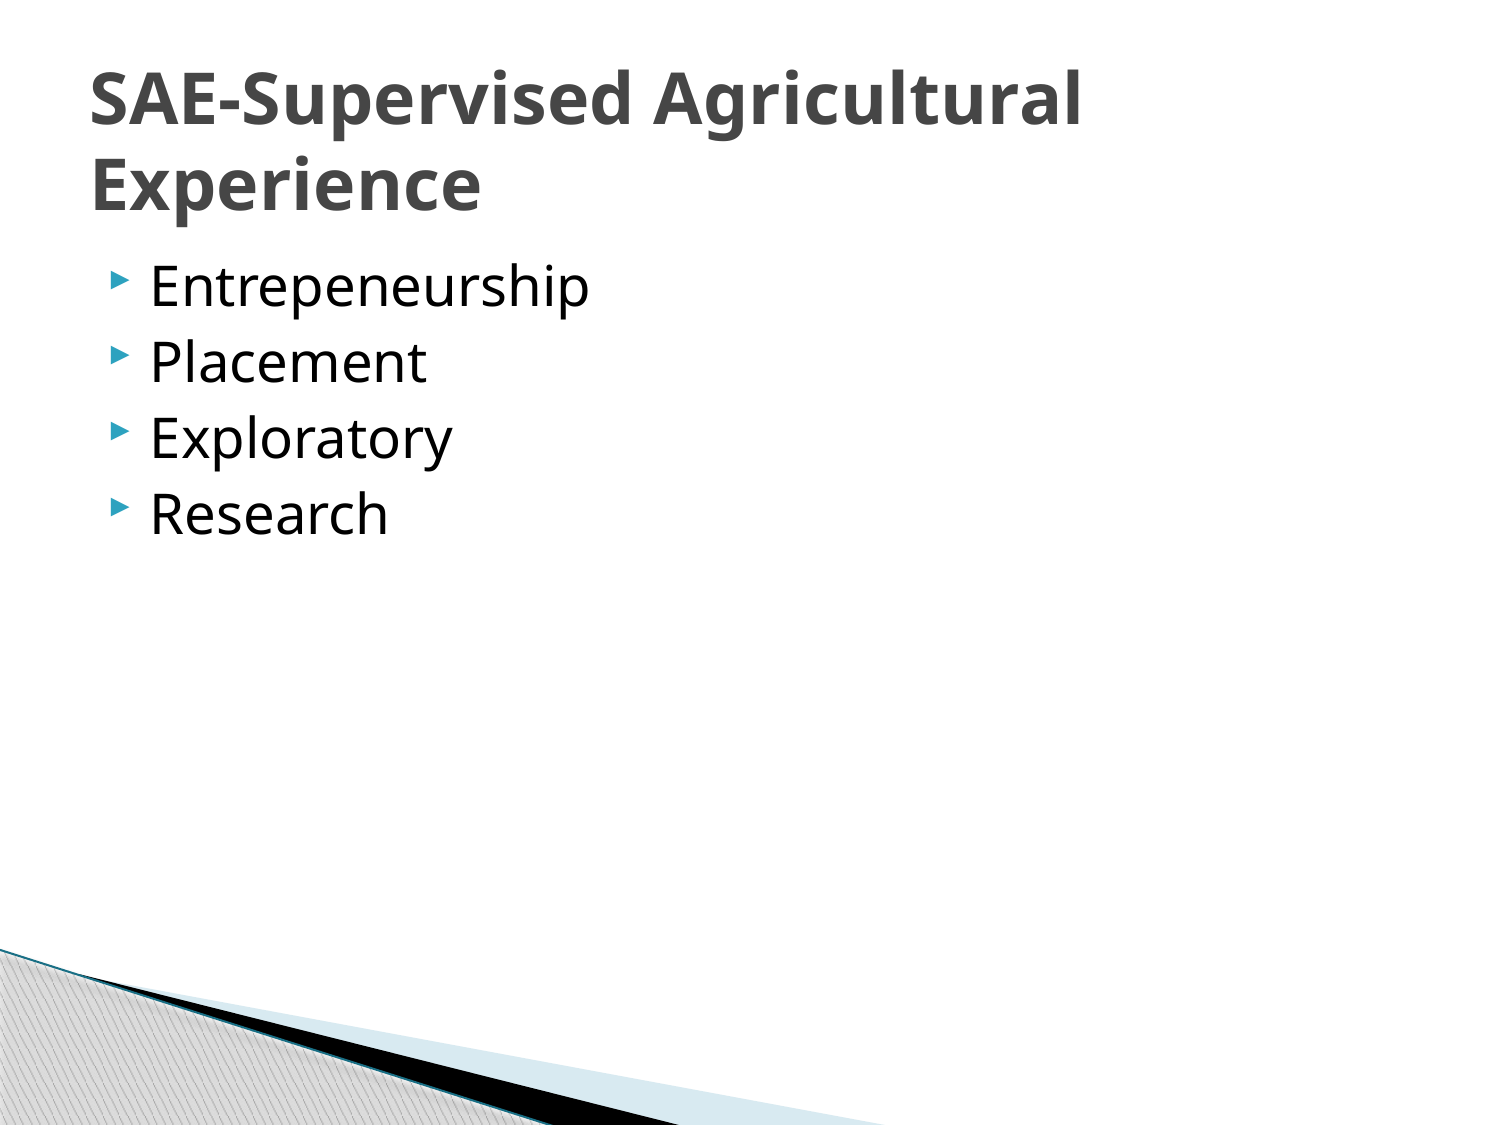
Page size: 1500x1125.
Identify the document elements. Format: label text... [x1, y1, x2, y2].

title SAE-Supervised Agricultural Experience [75, 45, 1425, 233]
list Entrepeneurship Placement Exploratory Research [75, 243, 1425, 986]
